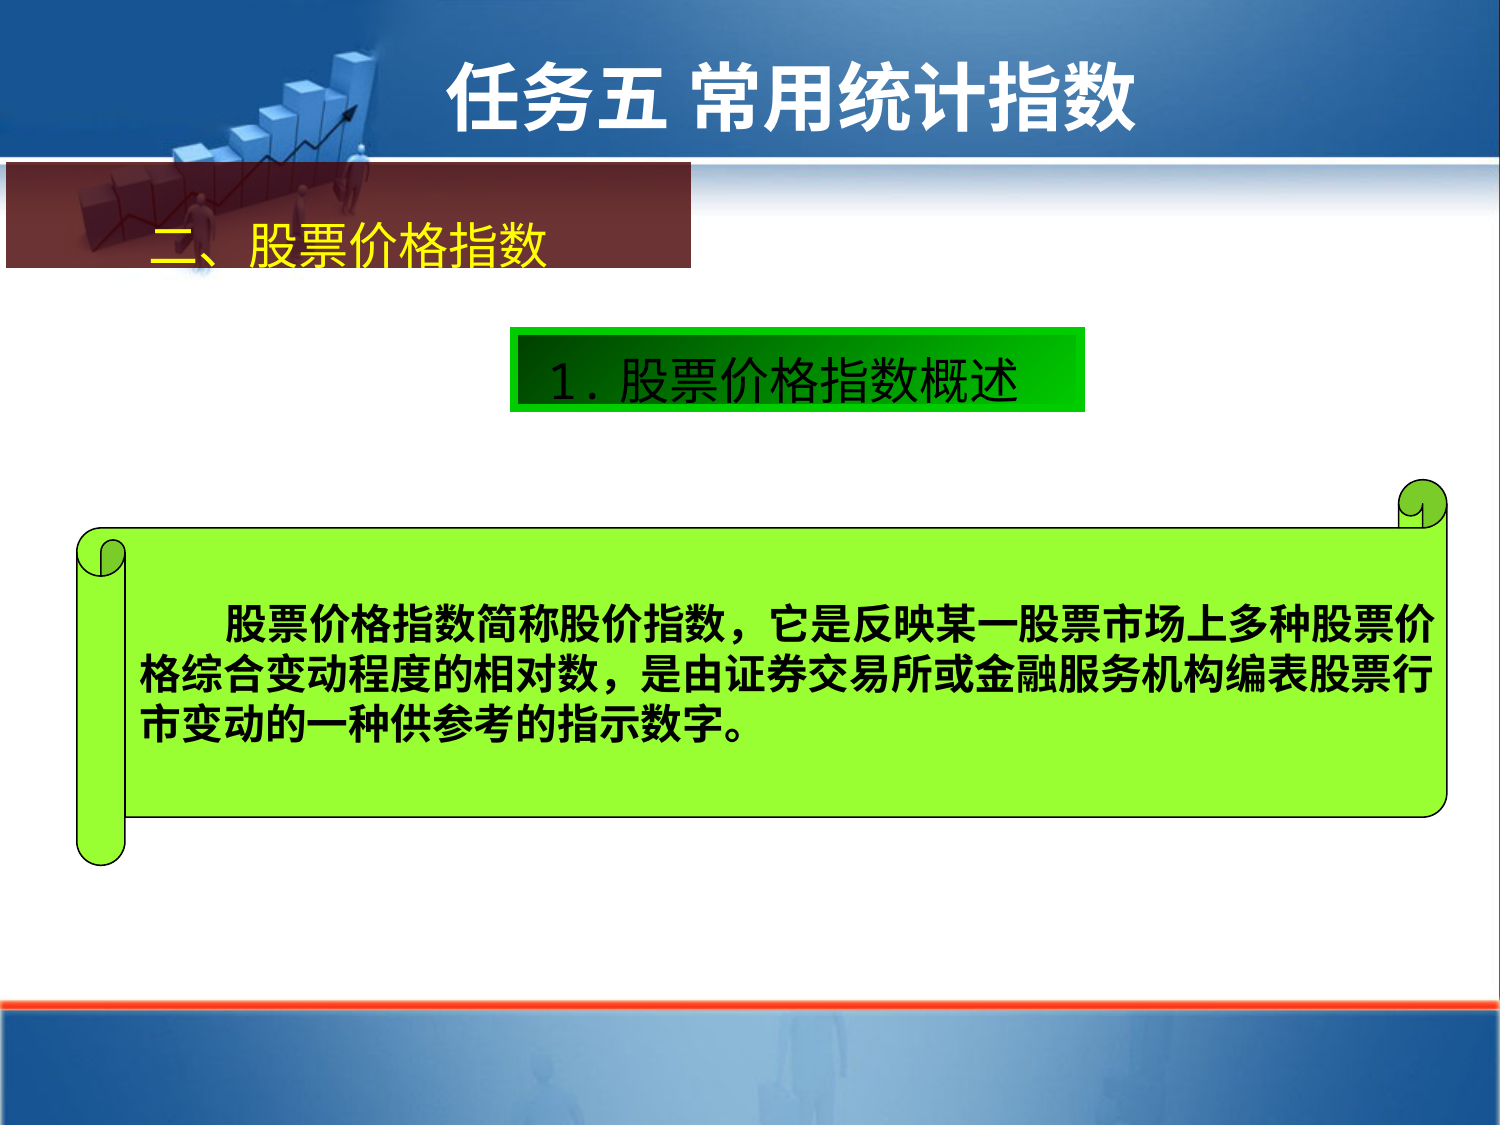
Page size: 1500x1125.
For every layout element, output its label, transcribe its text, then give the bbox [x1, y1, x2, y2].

picture [0, 0, 1500, 1125]
text_box 任务五 常用统计指数 [395, 42, 1500, 148]
text_box 股票价格指数简称股价指数，它是反映某一股票市场上多种股票价 格综合变动程度的相对数，是由证券交易所或金融服务机构编表股票行 市变动的一种供参考的指示数字。 [76, 479, 1447, 866]
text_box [513, 326, 1081, 418]
text_box 二、股票价格指数 [6, 162, 691, 268]
